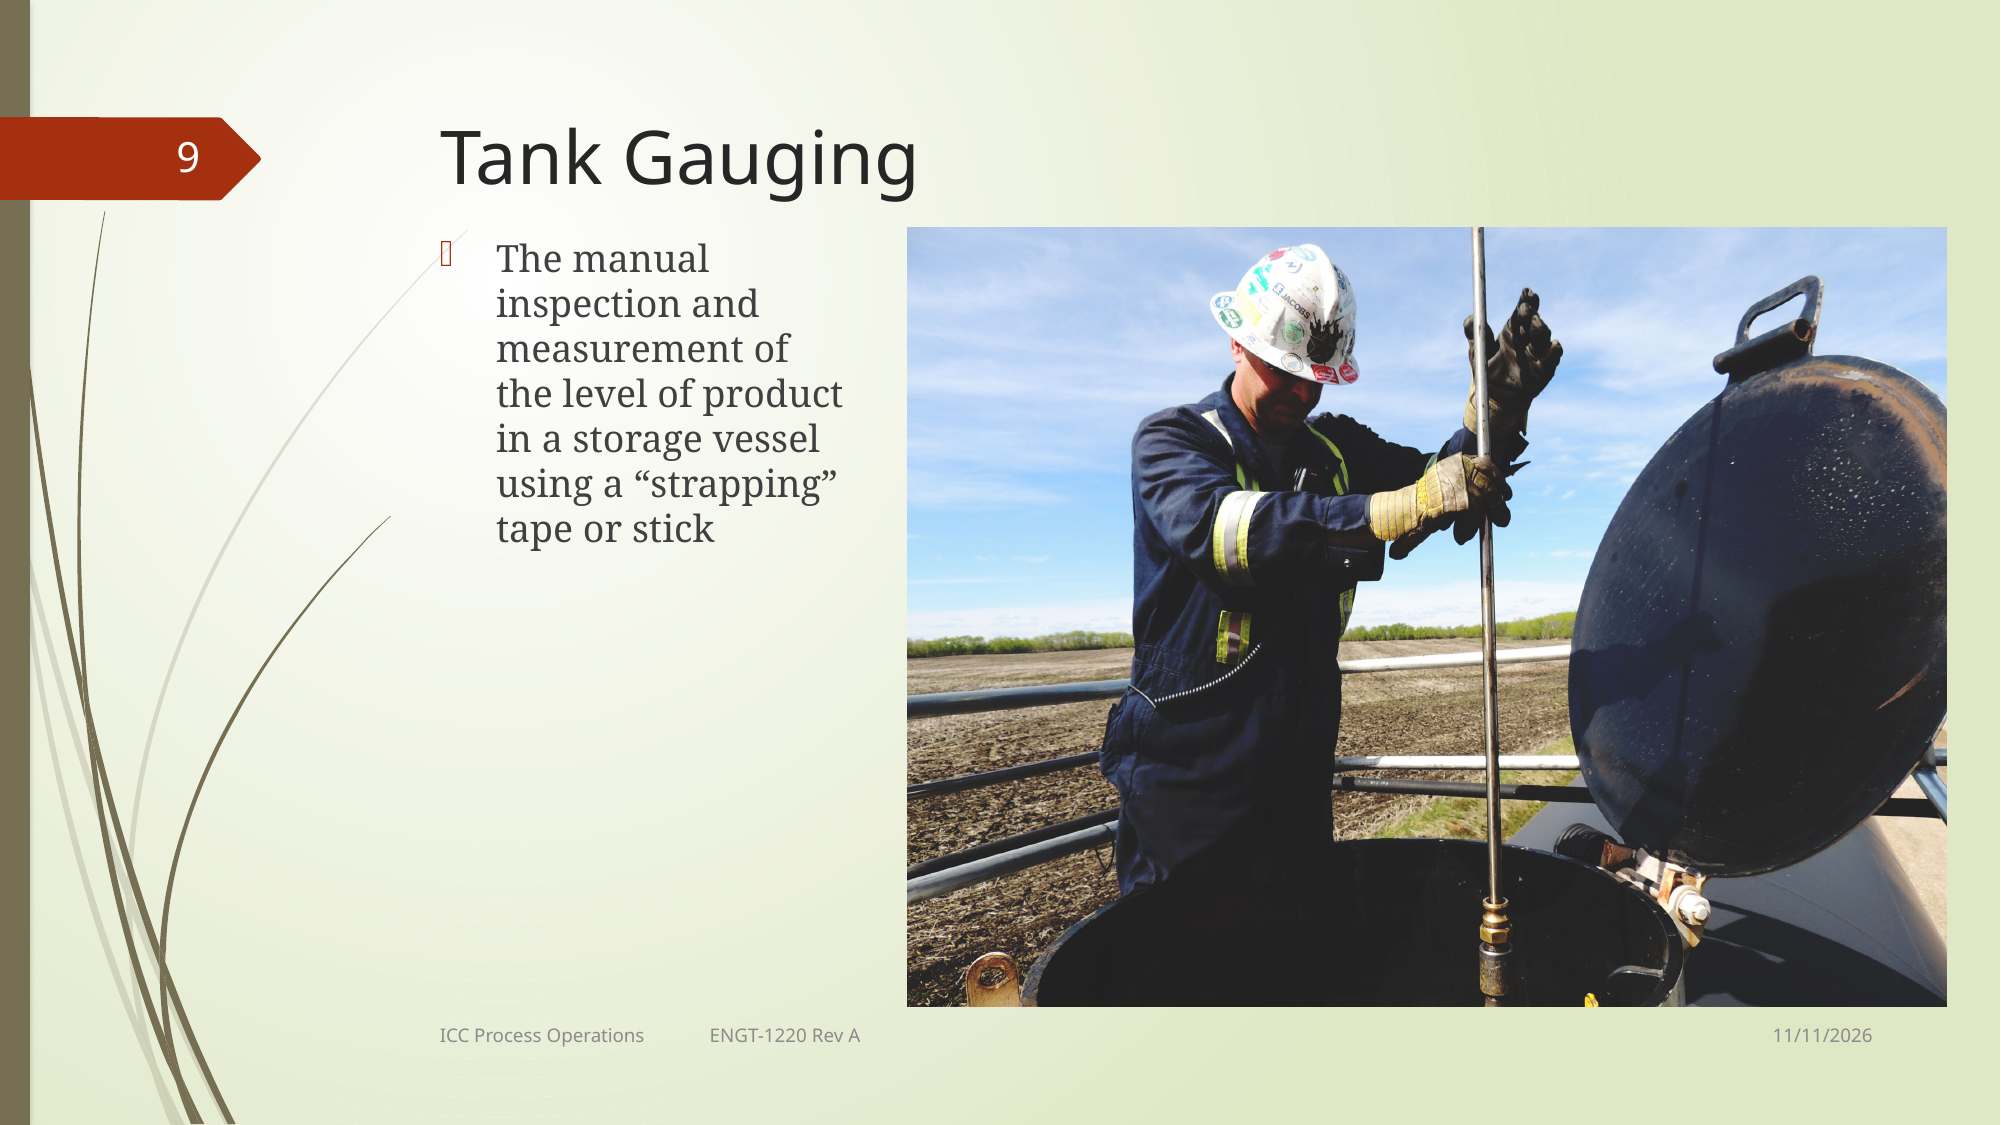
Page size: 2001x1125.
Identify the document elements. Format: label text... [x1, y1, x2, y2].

slide_number 9 [87, 129, 216, 190]
picture [906, 227, 1947, 1008]
title Tank Gauging [425, 102, 1888, 208]
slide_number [1699, 1016, 1888, 1067]
footer ICC Process Operations ENGT-1220 Rev A [424, 1006, 1675, 1067]
list The manual inspection and measurement of the level of product in a storage vessel using a “strapping” tape or stick [424, 227, 866, 858]
